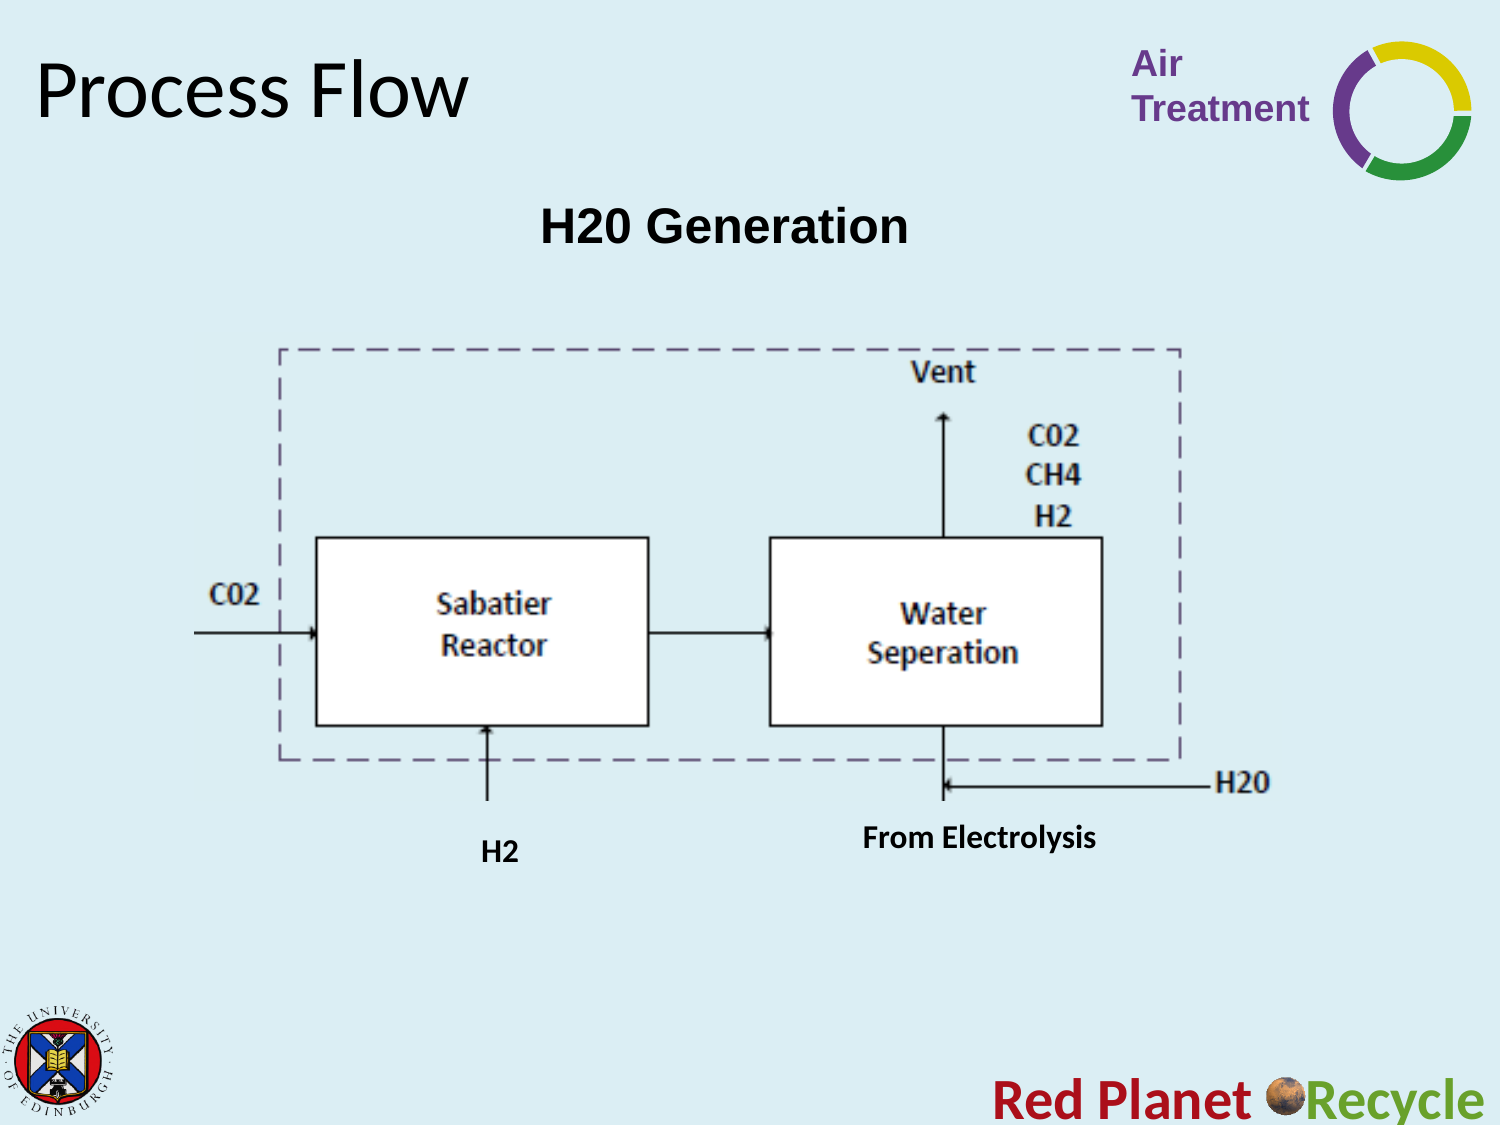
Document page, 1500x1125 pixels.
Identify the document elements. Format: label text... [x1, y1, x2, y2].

text_box From Electrolysis [848, 810, 1140, 863]
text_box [1115, 30, 1482, 191]
picture [194, 332, 1282, 801]
text_box Process Flow [20, 27, 1450, 142]
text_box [2, 1005, 1500, 1125]
text_box H2 [466, 822, 656, 877]
text_box H20 Generation [525, 185, 1038, 261]
